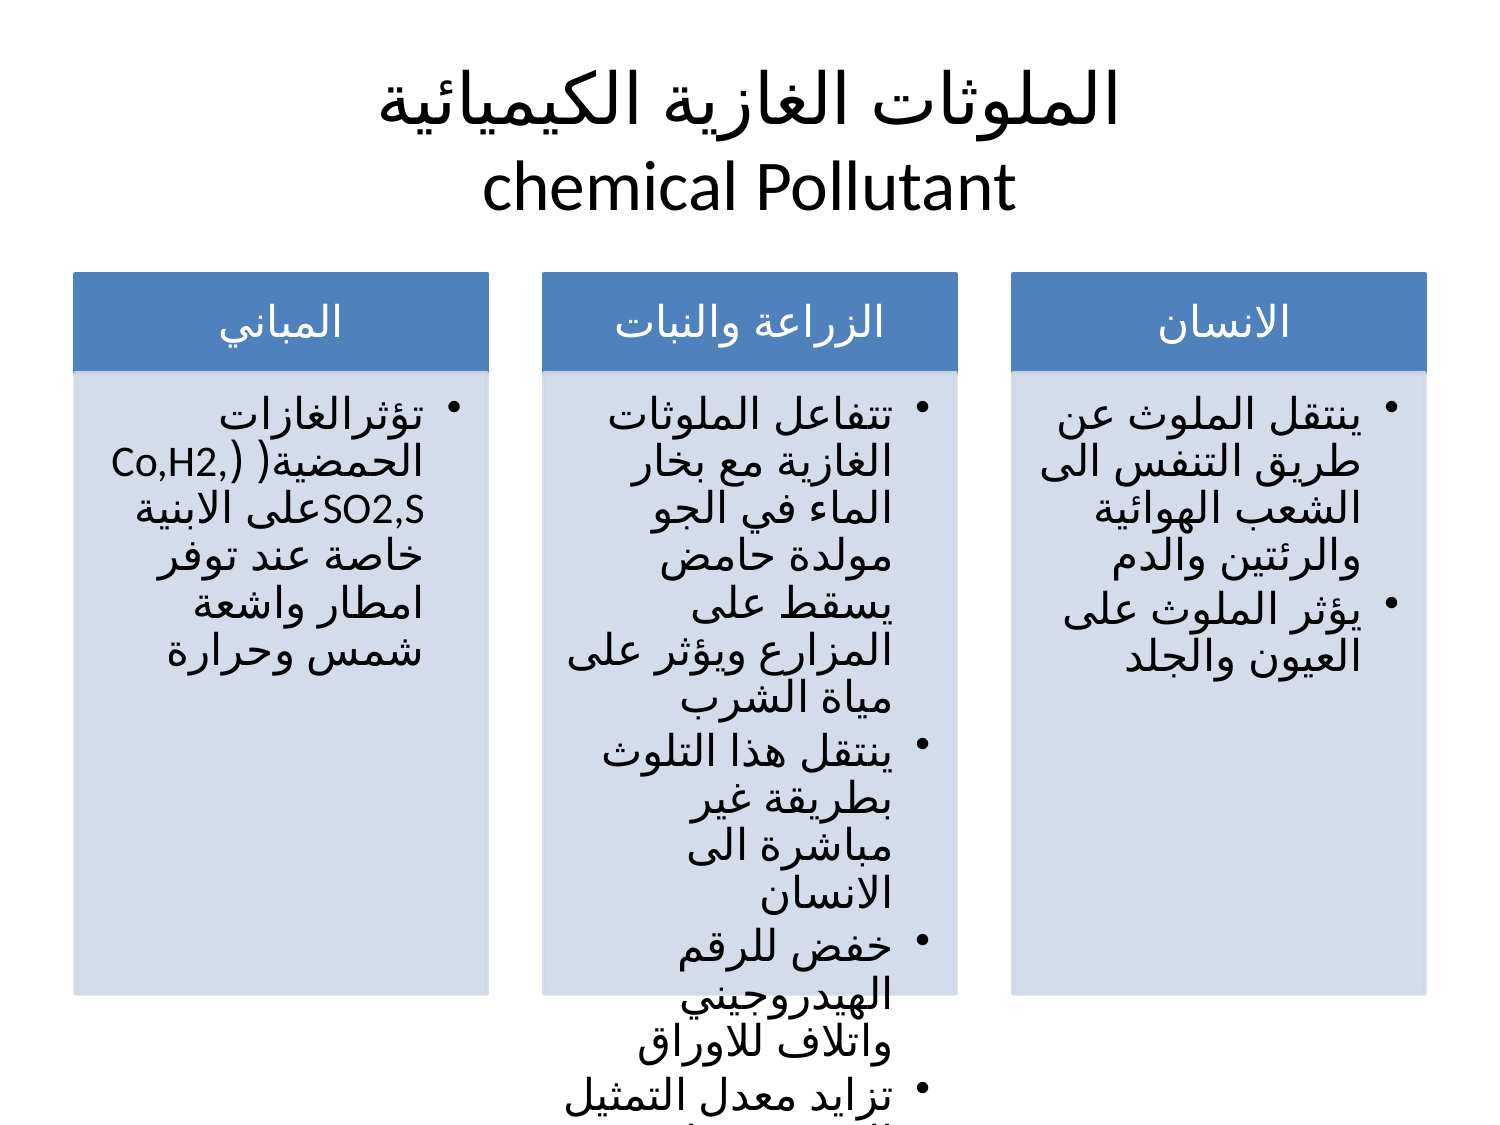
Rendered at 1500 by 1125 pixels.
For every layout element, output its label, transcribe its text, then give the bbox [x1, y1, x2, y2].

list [74, 262, 1426, 1006]
title الملوثات الغازية الكيميائية chemical Pollutant [75, 45, 1425, 233]
